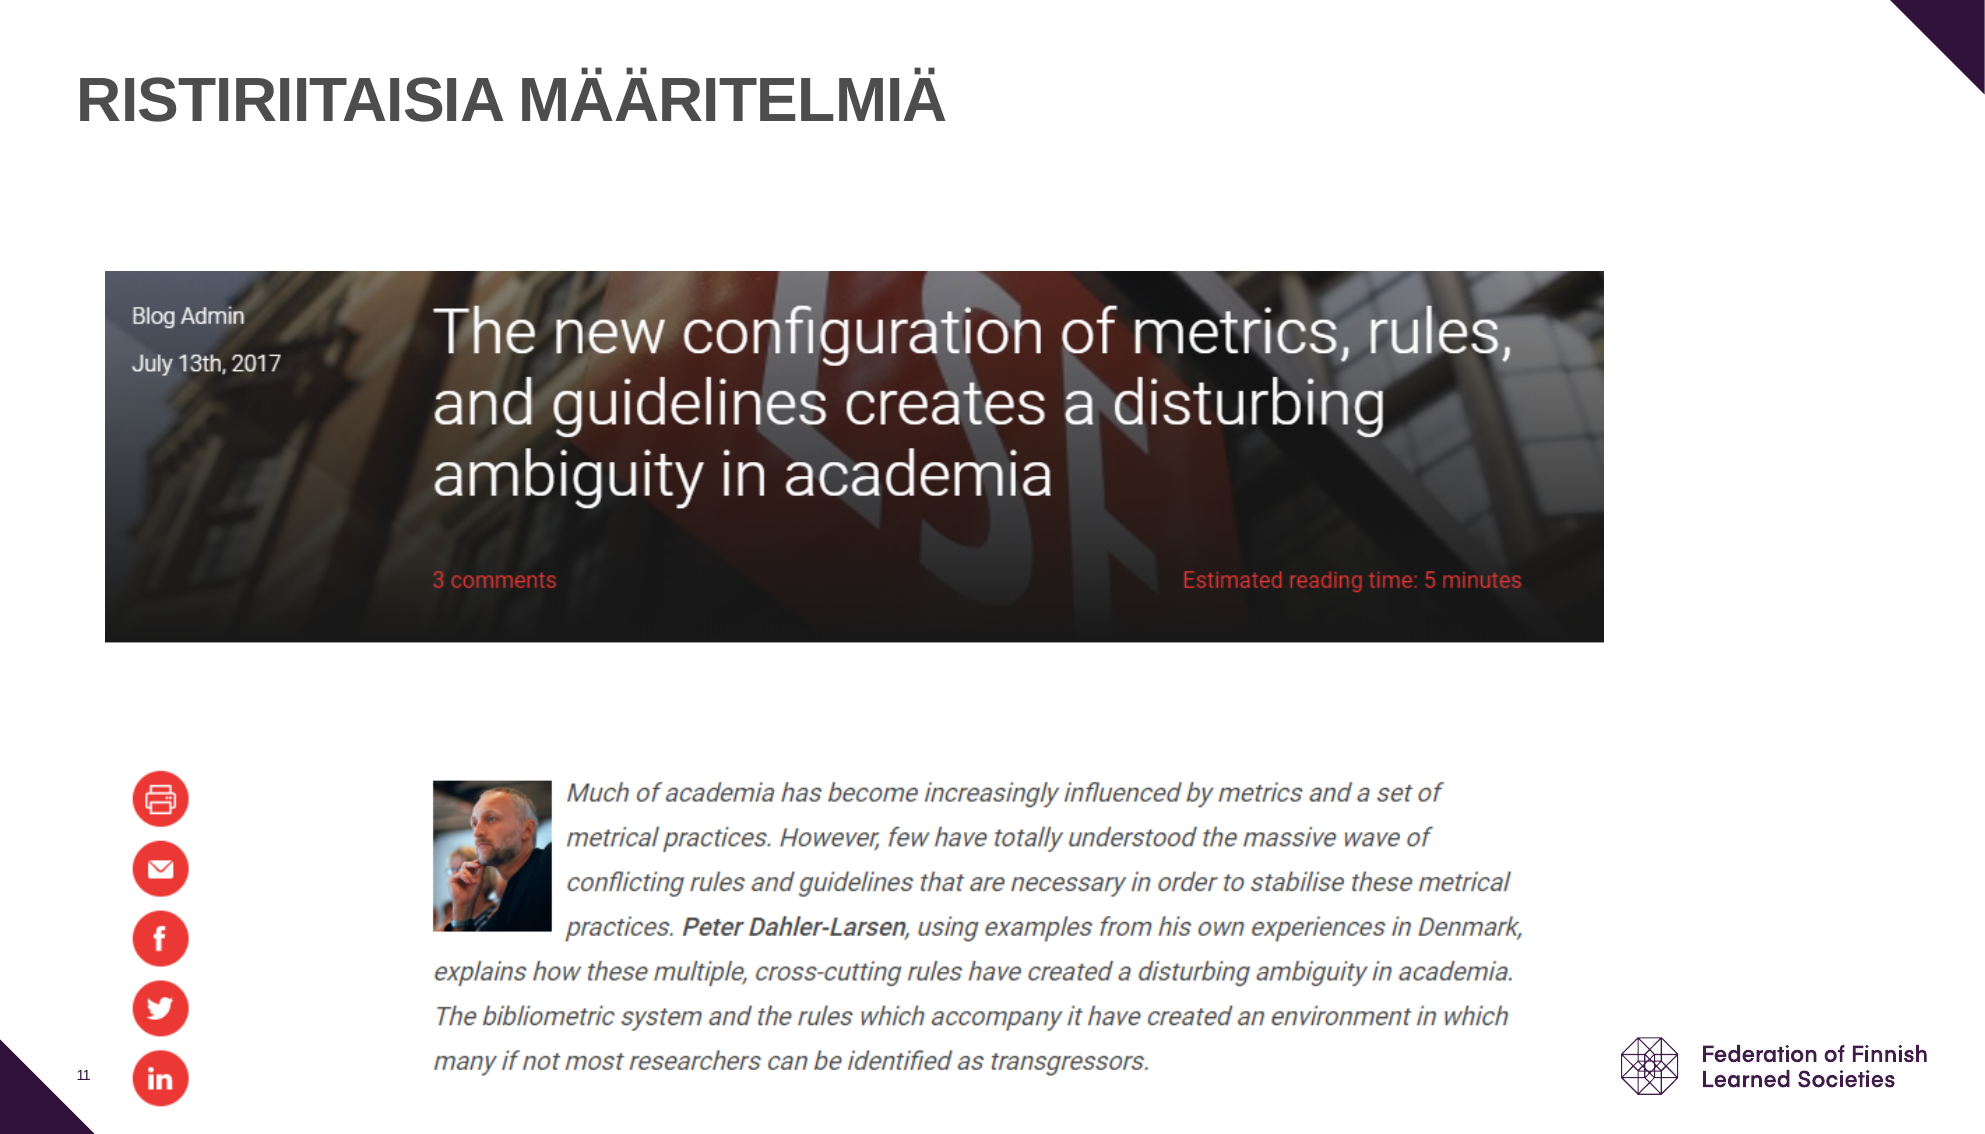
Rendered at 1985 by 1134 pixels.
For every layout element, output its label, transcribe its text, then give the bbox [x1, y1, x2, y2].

title RISTIRIITAISIA MÄÄRITELMIÄ [70, 59, 1914, 235]
slide_number 11 [70, 1063, 100, 1087]
picture [105, 271, 1604, 1113]
